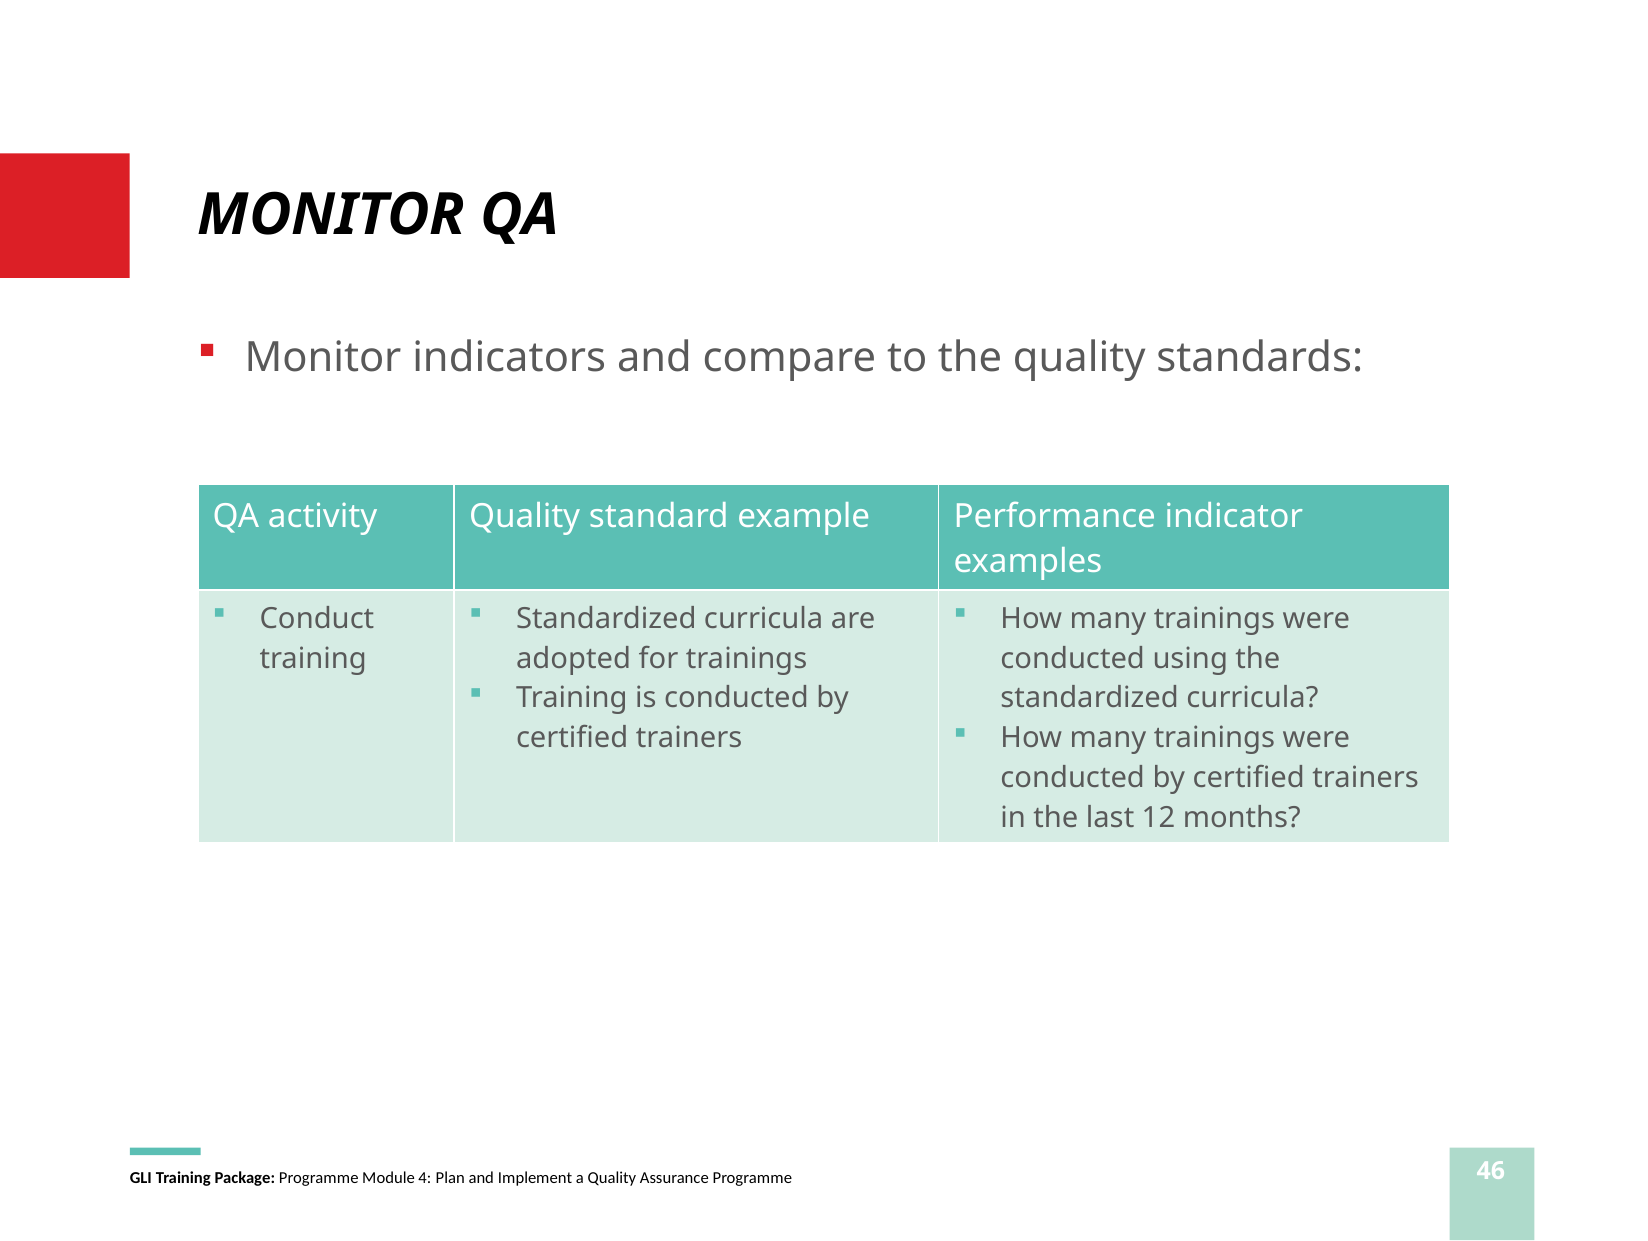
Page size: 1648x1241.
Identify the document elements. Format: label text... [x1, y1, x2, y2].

table_cell Standardized curricula are adopted for trainings Training is conducted by certified trainers [455, 591, 938, 842]
table_cell How many trainings were conducted using the standardized curricula? How many trainings were conducted by certified trainers in the last 12 months? [939, 591, 1449, 842]
table_header Performance indicator examples [939, 485, 1449, 589]
table_cell Conduct training [199, 591, 453, 842]
title MONITOR QA [197, 153, 1450, 278]
table_header Quality standard example [455, 485, 938, 589]
table_header QA activity [199, 485, 453, 589]
list Monitor indicators and compare to the quality standards: [197, 330, 1450, 449]
